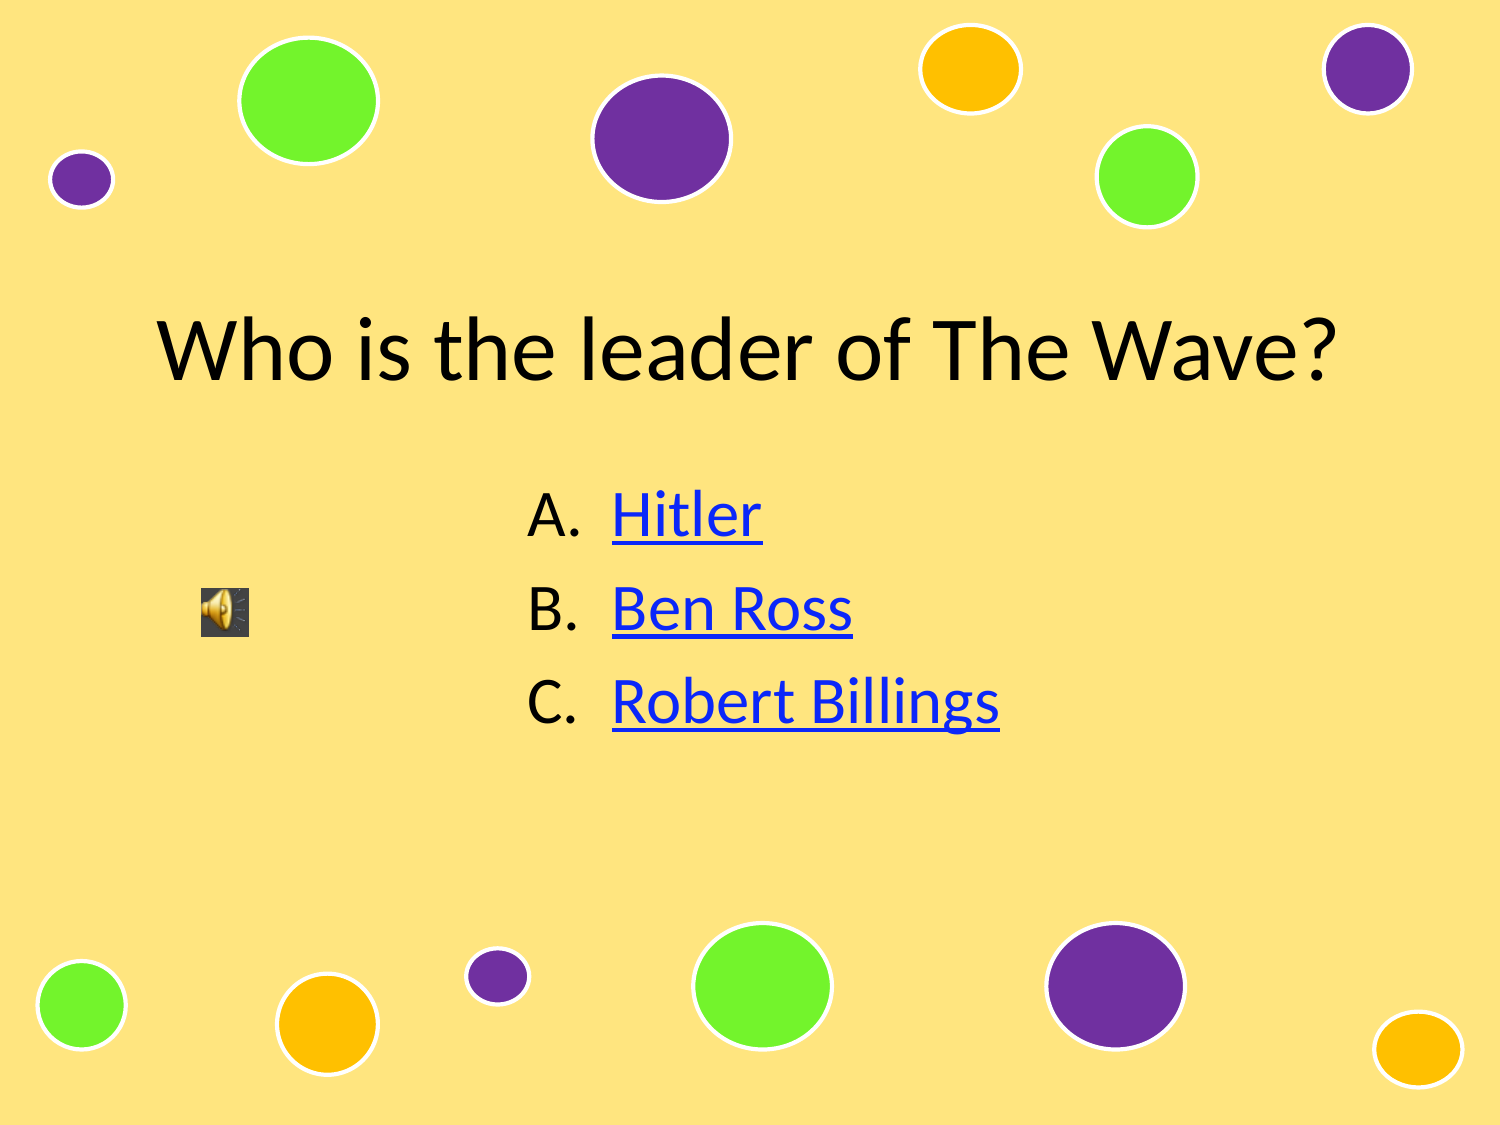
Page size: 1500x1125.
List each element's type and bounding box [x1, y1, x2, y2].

text_box [37, 24, 1463, 1088]
picture [199, 587, 251, 638]
